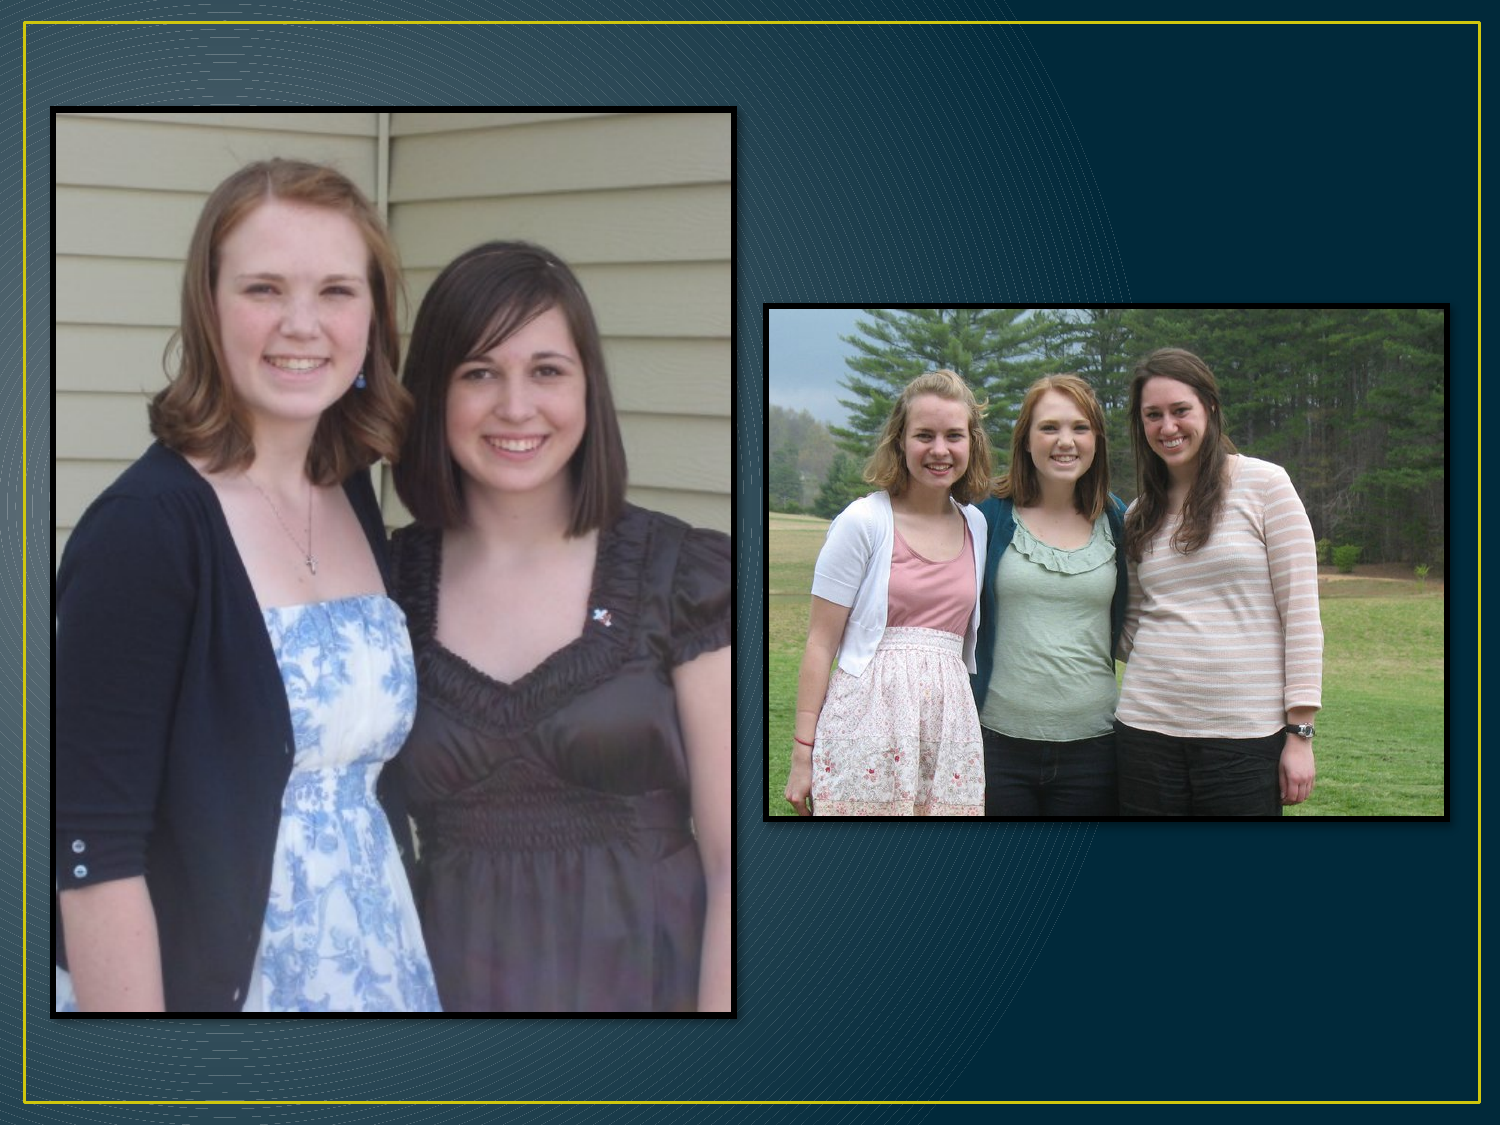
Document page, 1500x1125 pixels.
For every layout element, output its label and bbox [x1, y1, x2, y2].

picture [55, 112, 732, 1013]
picture [768, 308, 1444, 817]
